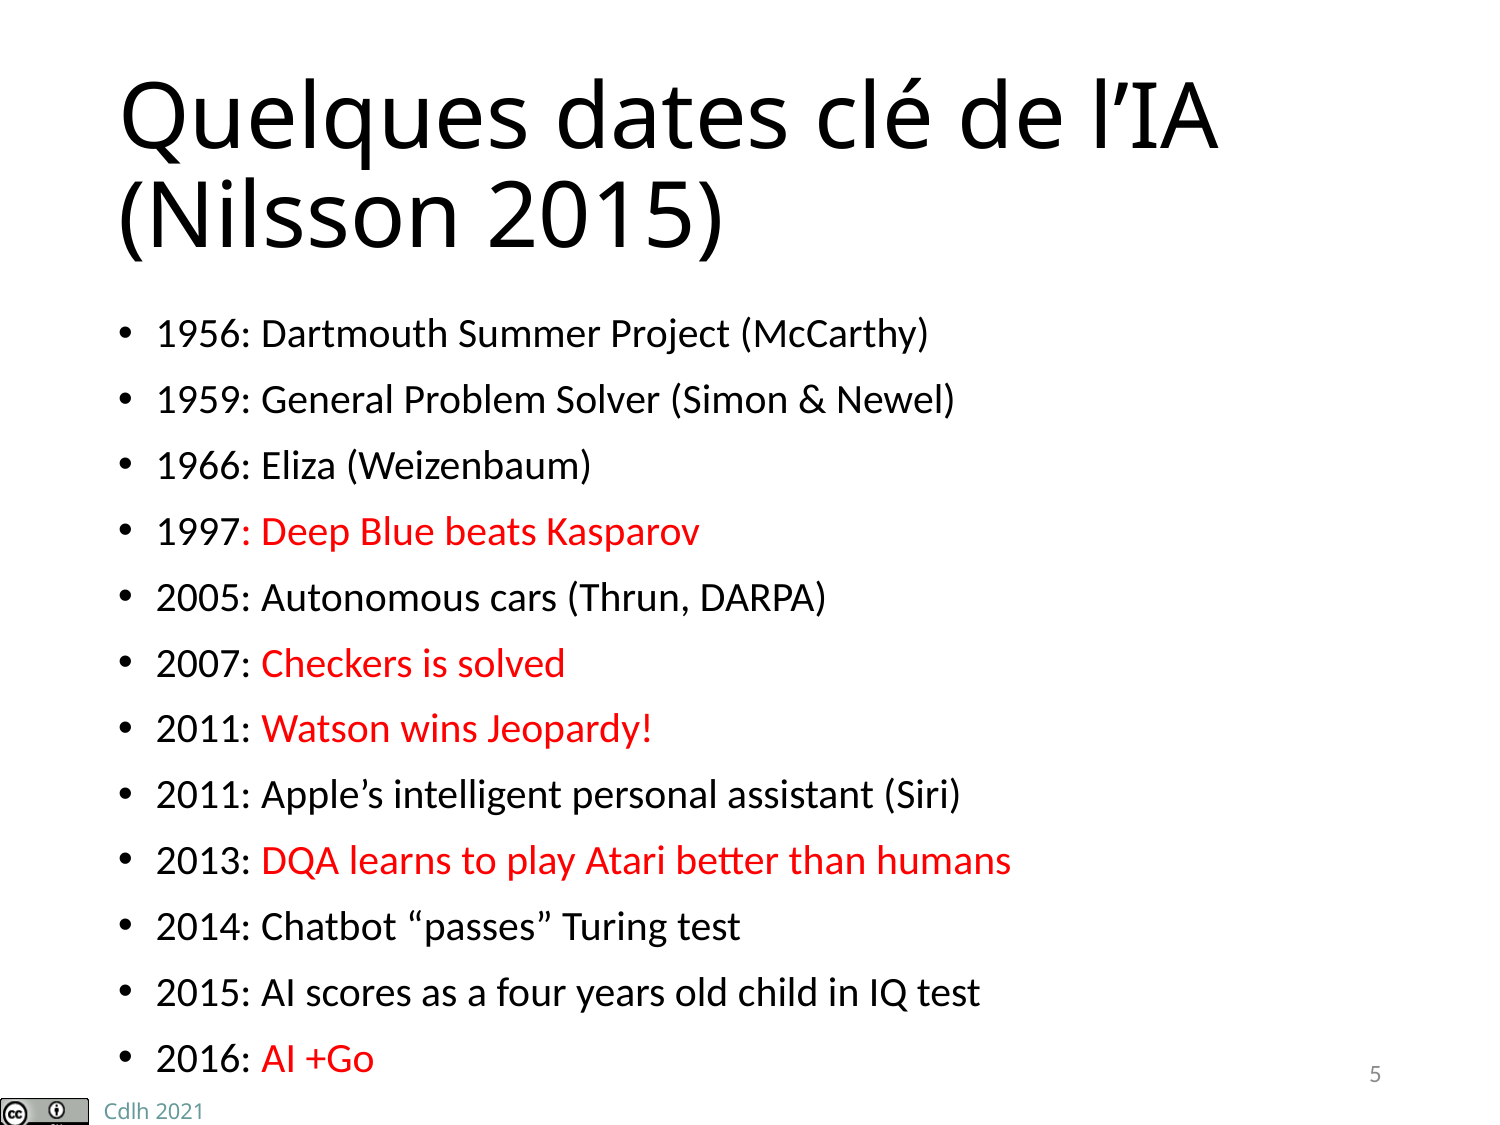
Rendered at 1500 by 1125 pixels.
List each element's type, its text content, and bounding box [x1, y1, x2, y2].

list 1956: Dartmouth Summer Project (McCarthy) 1959: General Problem Solver (Simon & Newel) 1966: Eliza (Weizenbaum) 1997: Deep Blue beats Kasparov 2005: Autonomous cars (Thrun, DARPA) 2007: Checkers is solved 2011: Watson wins Jeopardy! 2011: Apple’s intelligent personal assistant (Siri) 2013: DQA learns to play Atari better than humans 2014: Chatbot “passes” Turing test 2015: AI scores as a four years old child in IQ test 2016: AI +Go [103, 304, 1397, 833]
title Quelques dates clé de l’IA (Nilsson 2015) [103, 59, 1397, 278]
slide_number 5 [1059, 1042, 1397, 1103]
picture [0, 1098, 89, 1125]
